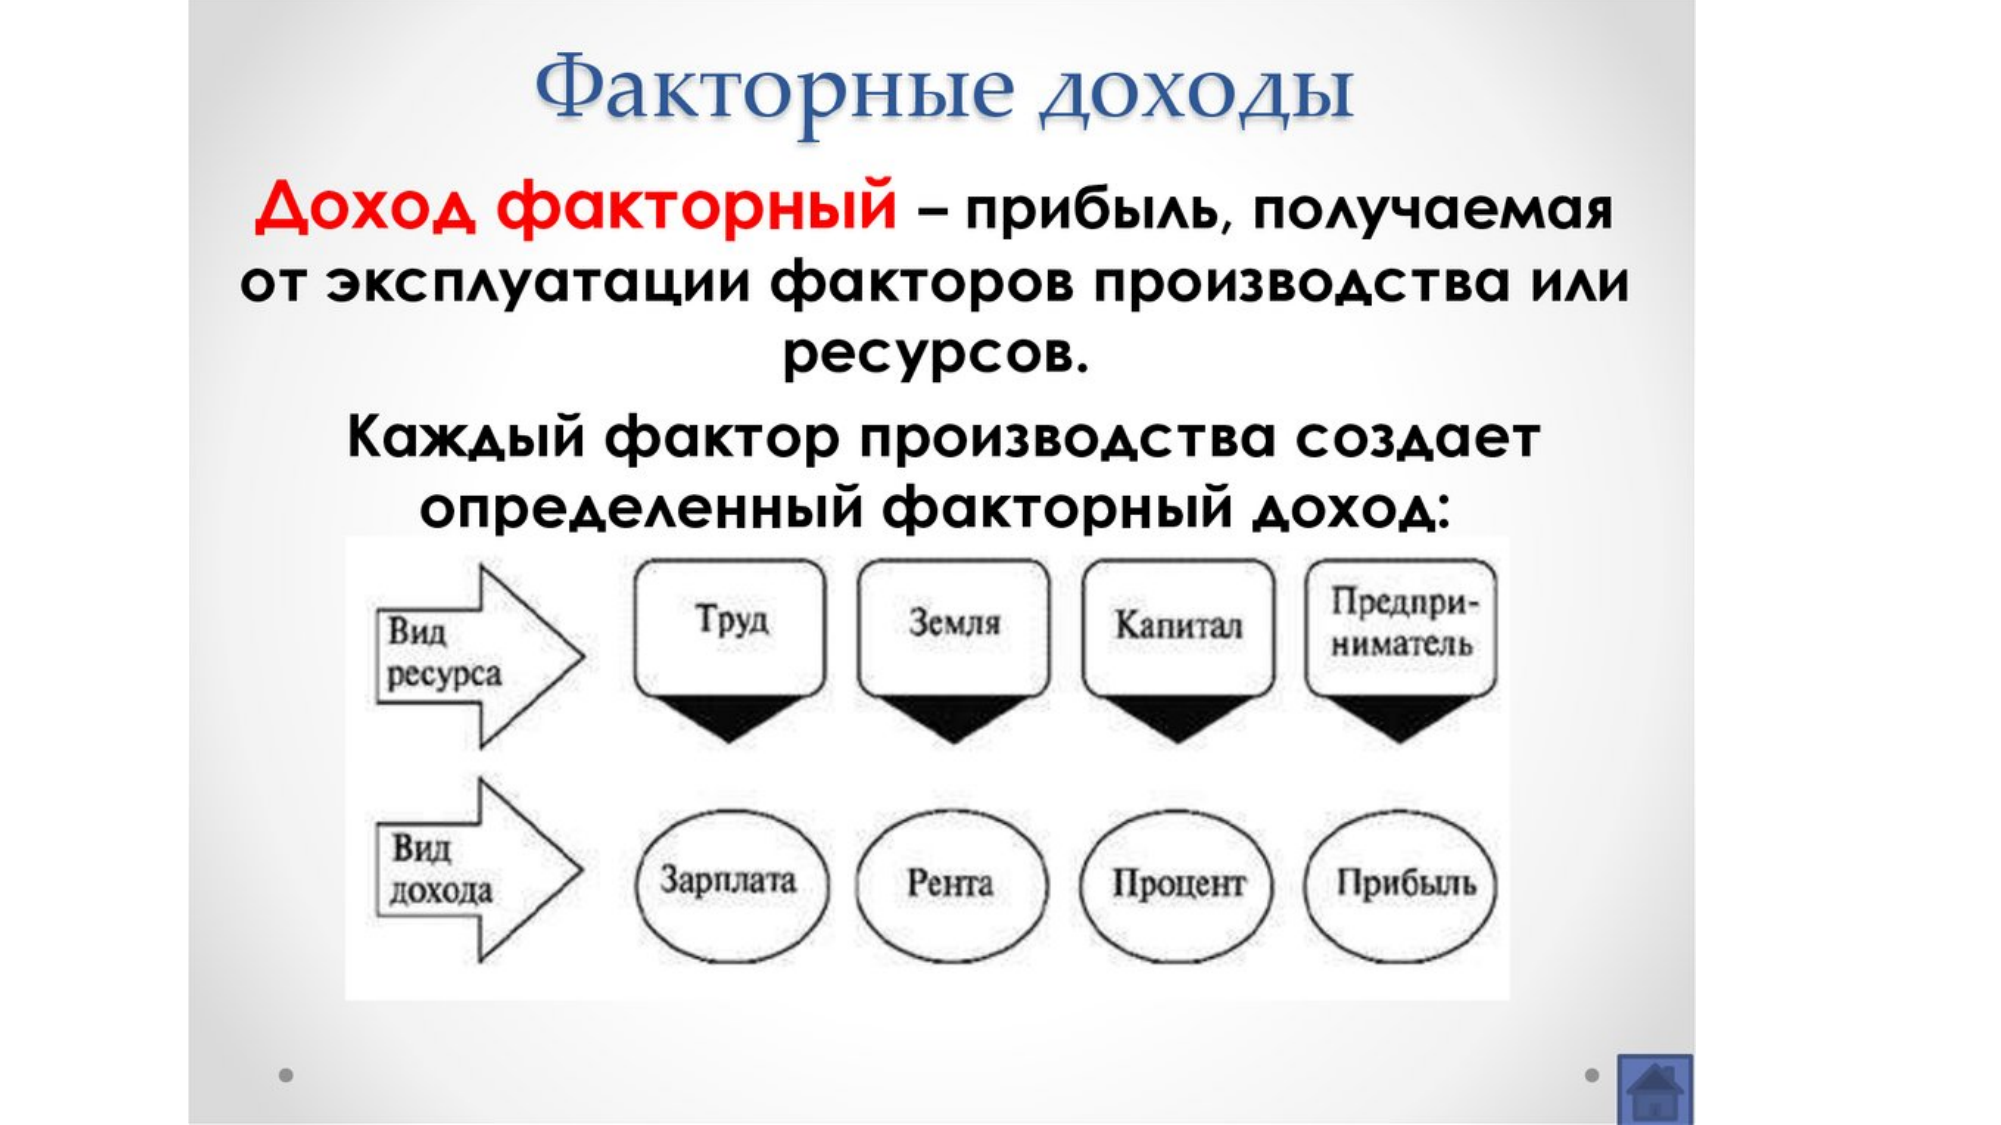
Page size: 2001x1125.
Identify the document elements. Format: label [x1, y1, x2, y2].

list [188, 0, 1696, 1125]
